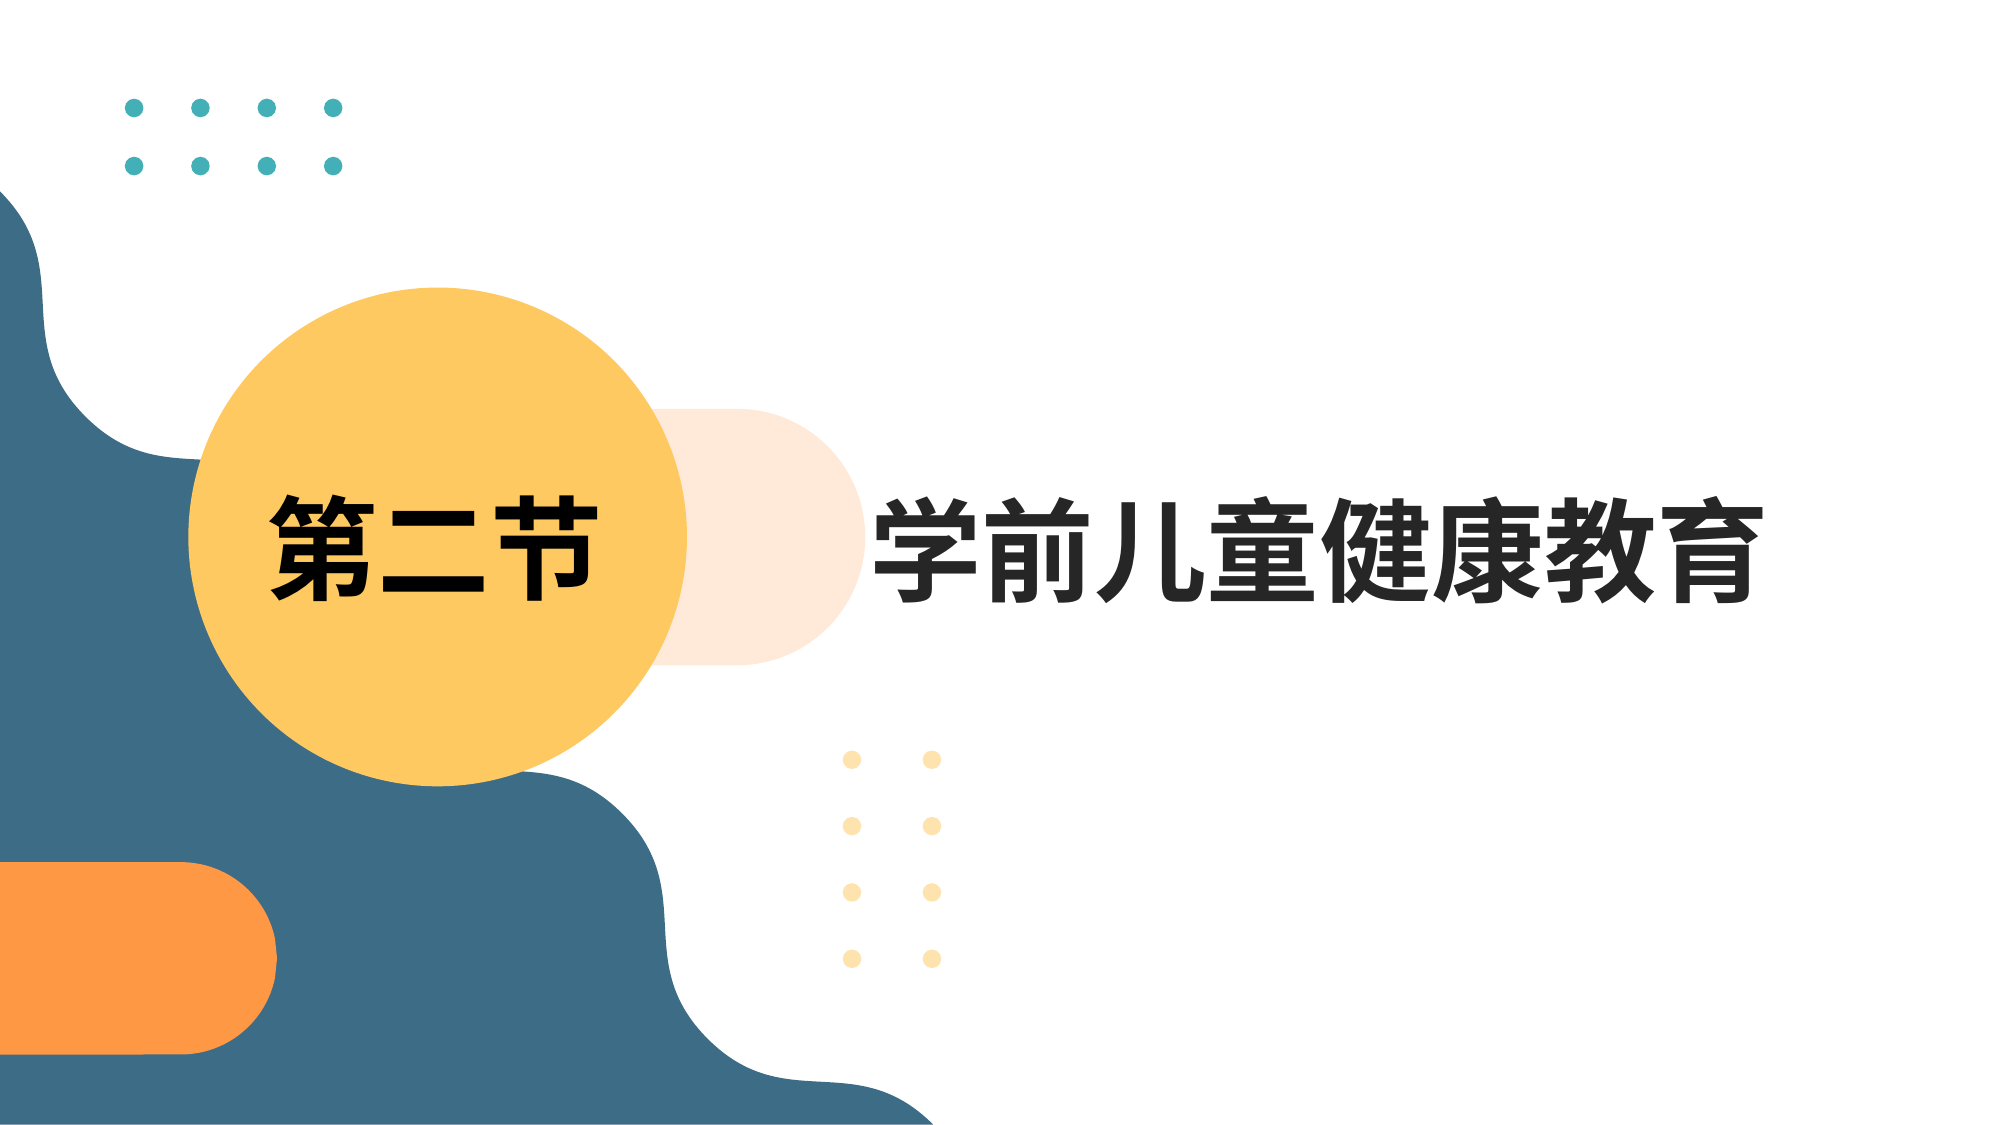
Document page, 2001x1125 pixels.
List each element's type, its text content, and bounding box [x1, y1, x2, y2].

list 学前儿童健康教育 [804, 413, 1835, 651]
title 第二节 [197, 449, 671, 615]
